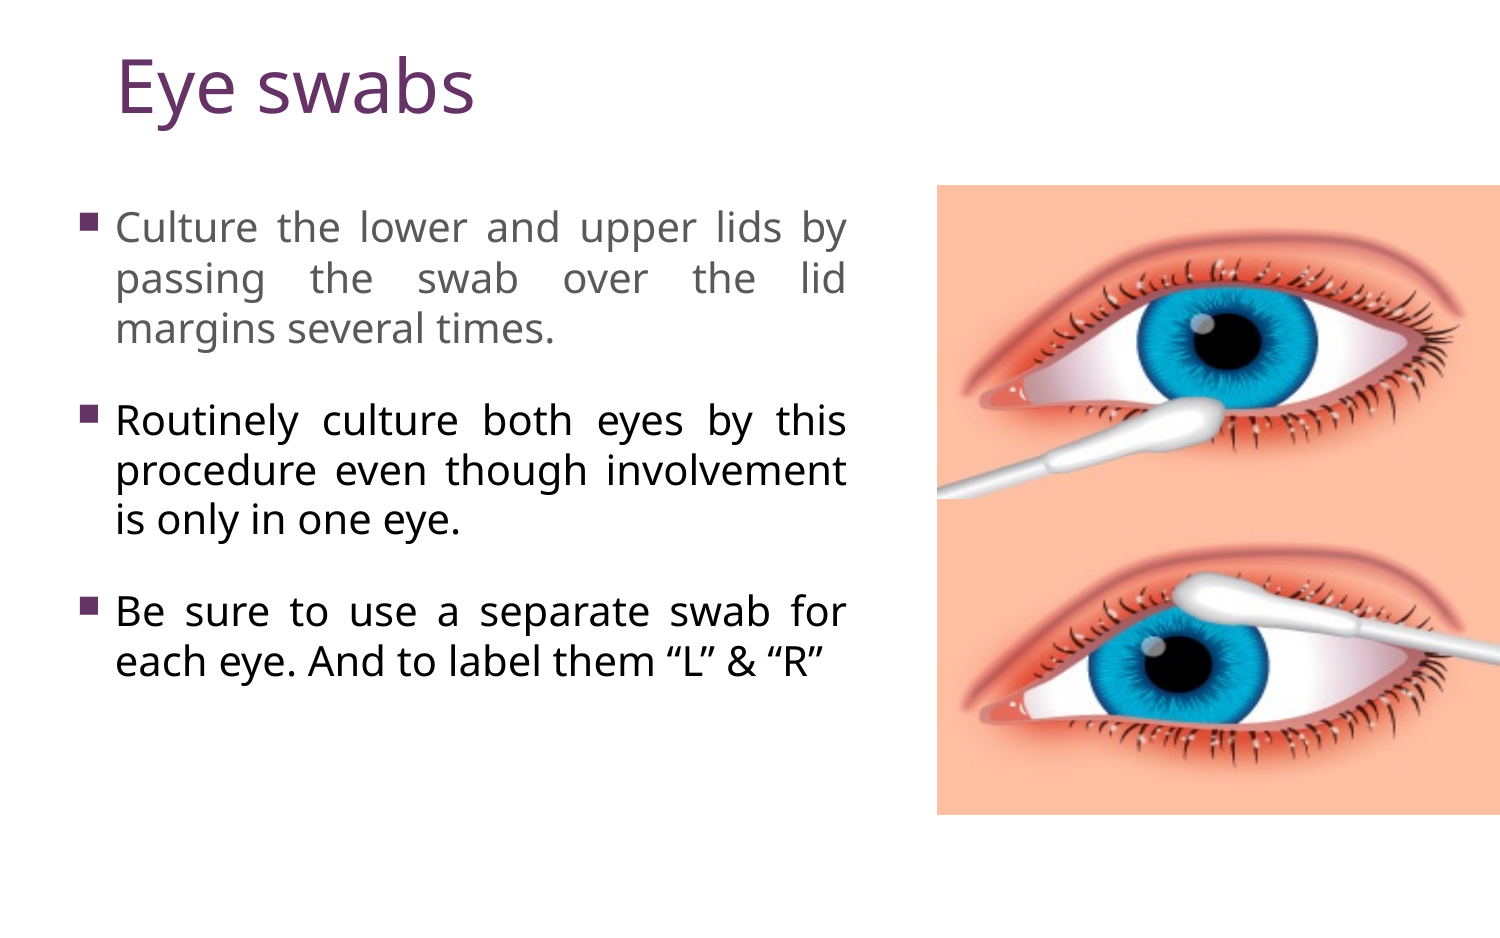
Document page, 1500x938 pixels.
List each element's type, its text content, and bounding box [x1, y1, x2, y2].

title Eye swabs [100, 31, 1438, 167]
picture [936, 185, 1500, 815]
list Culture the lower and upper lids by passing the swab over the lid margins several times. Routinely culture both eyes by this procedure even though involvement is only in one eye. Be sure to use a separate swab for each eye. And to label them “L” & “R” [62, 193, 863, 894]
